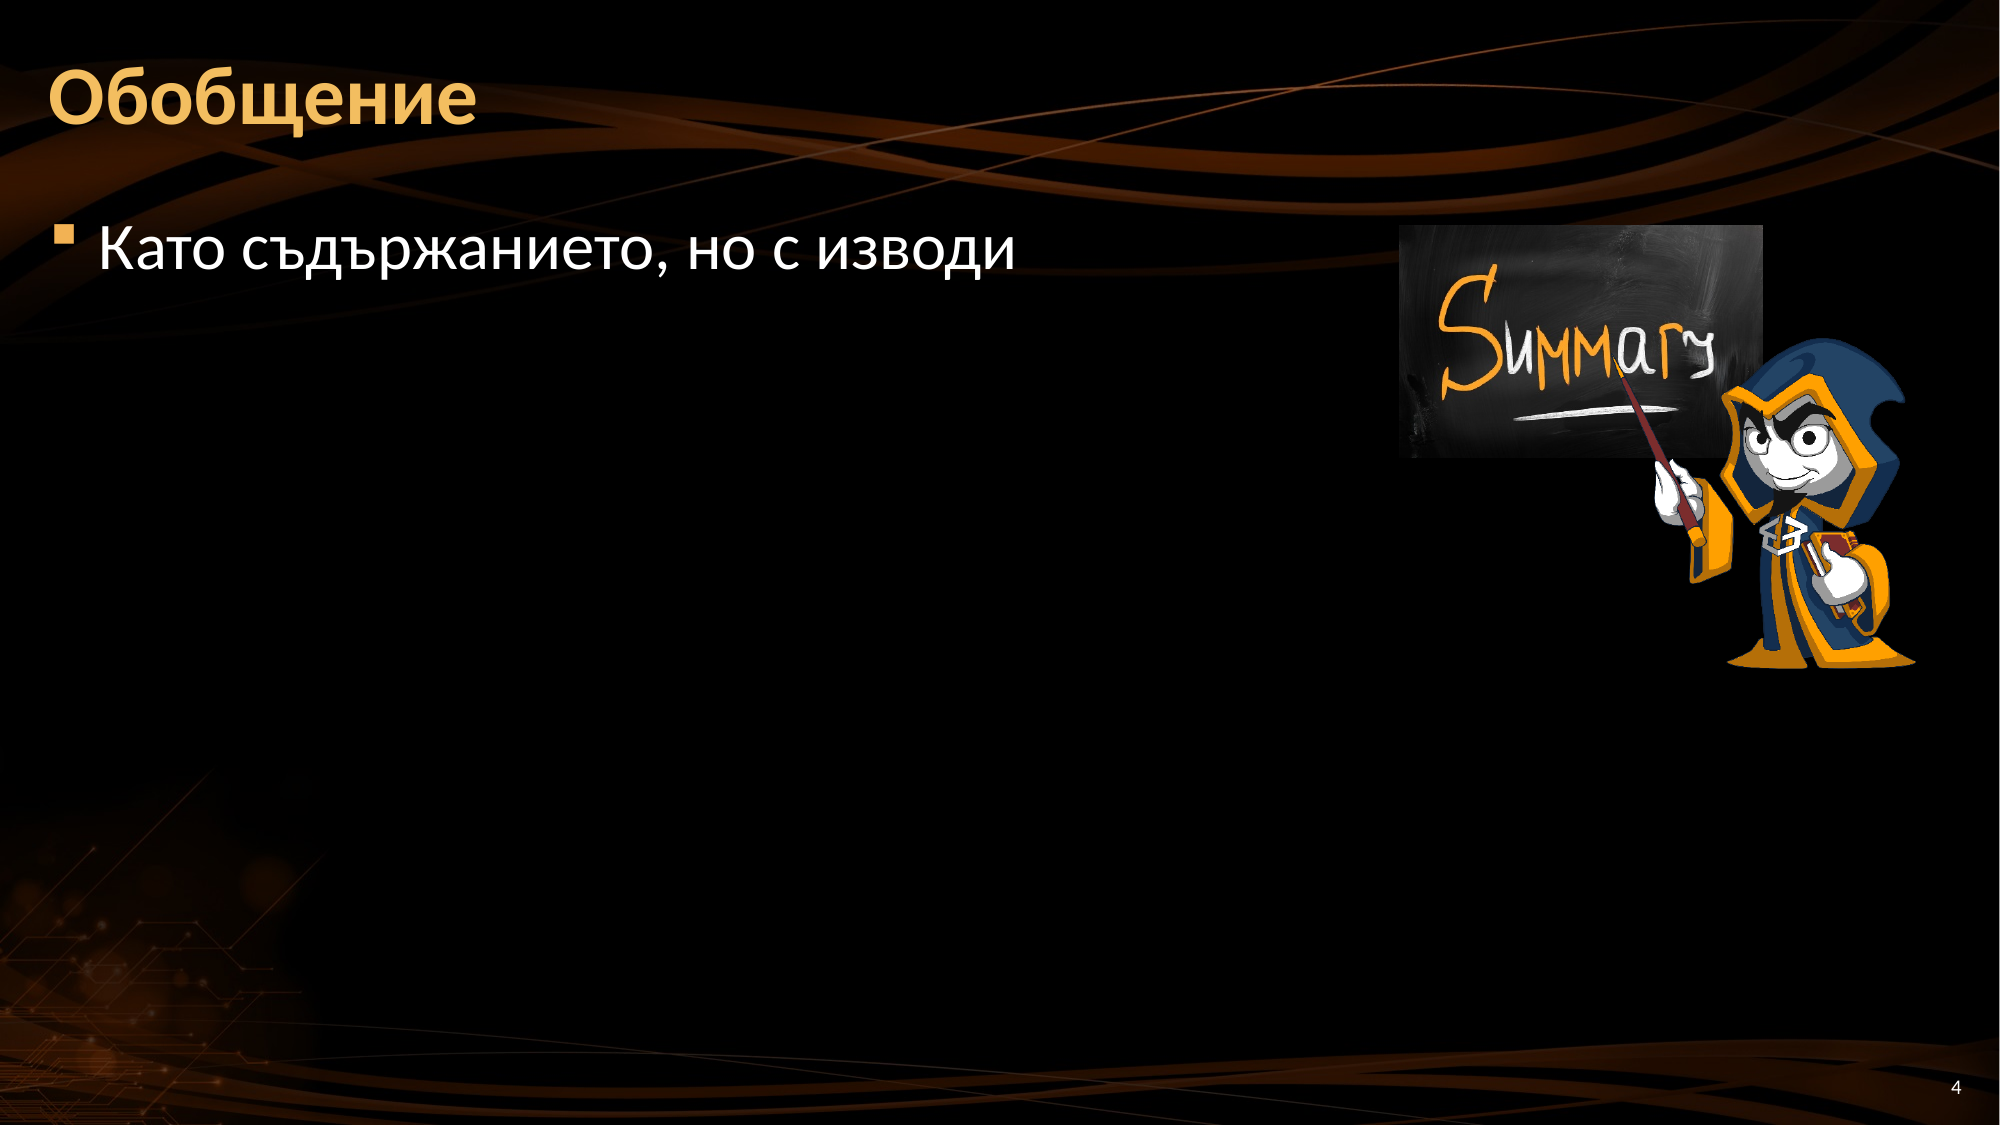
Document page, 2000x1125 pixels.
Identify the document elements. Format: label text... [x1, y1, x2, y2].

title Обобщение [30, 6, 1968, 189]
list Като съдържанието, но с изводи [31, 189, 1379, 1103]
slide_number 4 [1897, 1070, 1968, 1103]
picture [0, 0, 2000, 1125]
